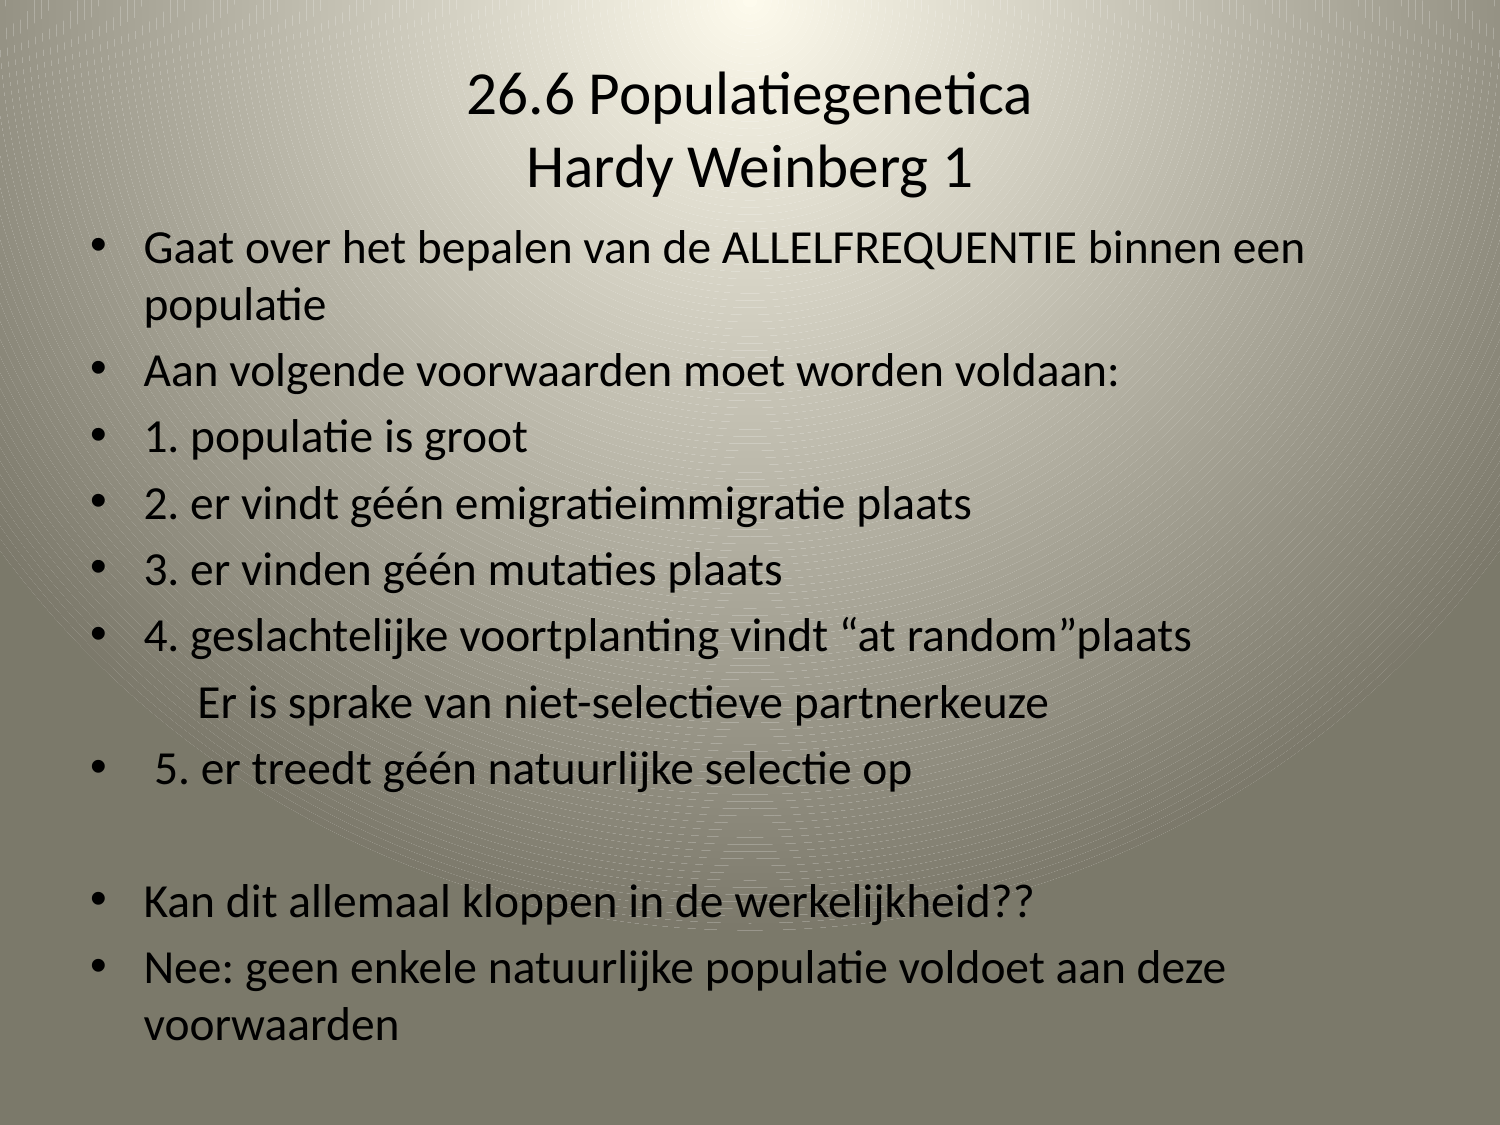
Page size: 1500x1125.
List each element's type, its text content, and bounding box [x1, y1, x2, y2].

title 26.6 Populatiegenetica Hardy Weinberg 1 [75, 45, 1425, 208]
list Gaat over het bepalen van de ALLELFREQUENTIE binnen een populatie Aan volgende voorwaarden moet worden voldaan: 1. populatie is groot 2. er vindt géén emigratieimmigratie plaats 3. er vinden géén mutaties plaats 4. geslachtelijke voortplanting vindt “at random”plaats Er is sprake van niet-selectieve partnerkeuze 5. er treedt géén natuurlijke selectie op Kan dit allemaal kloppen in de werkelijkheid?? Nee: geen enkele natuurlijke populatie voldoet aan deze voorwaarden [75, 208, 1425, 1059]
